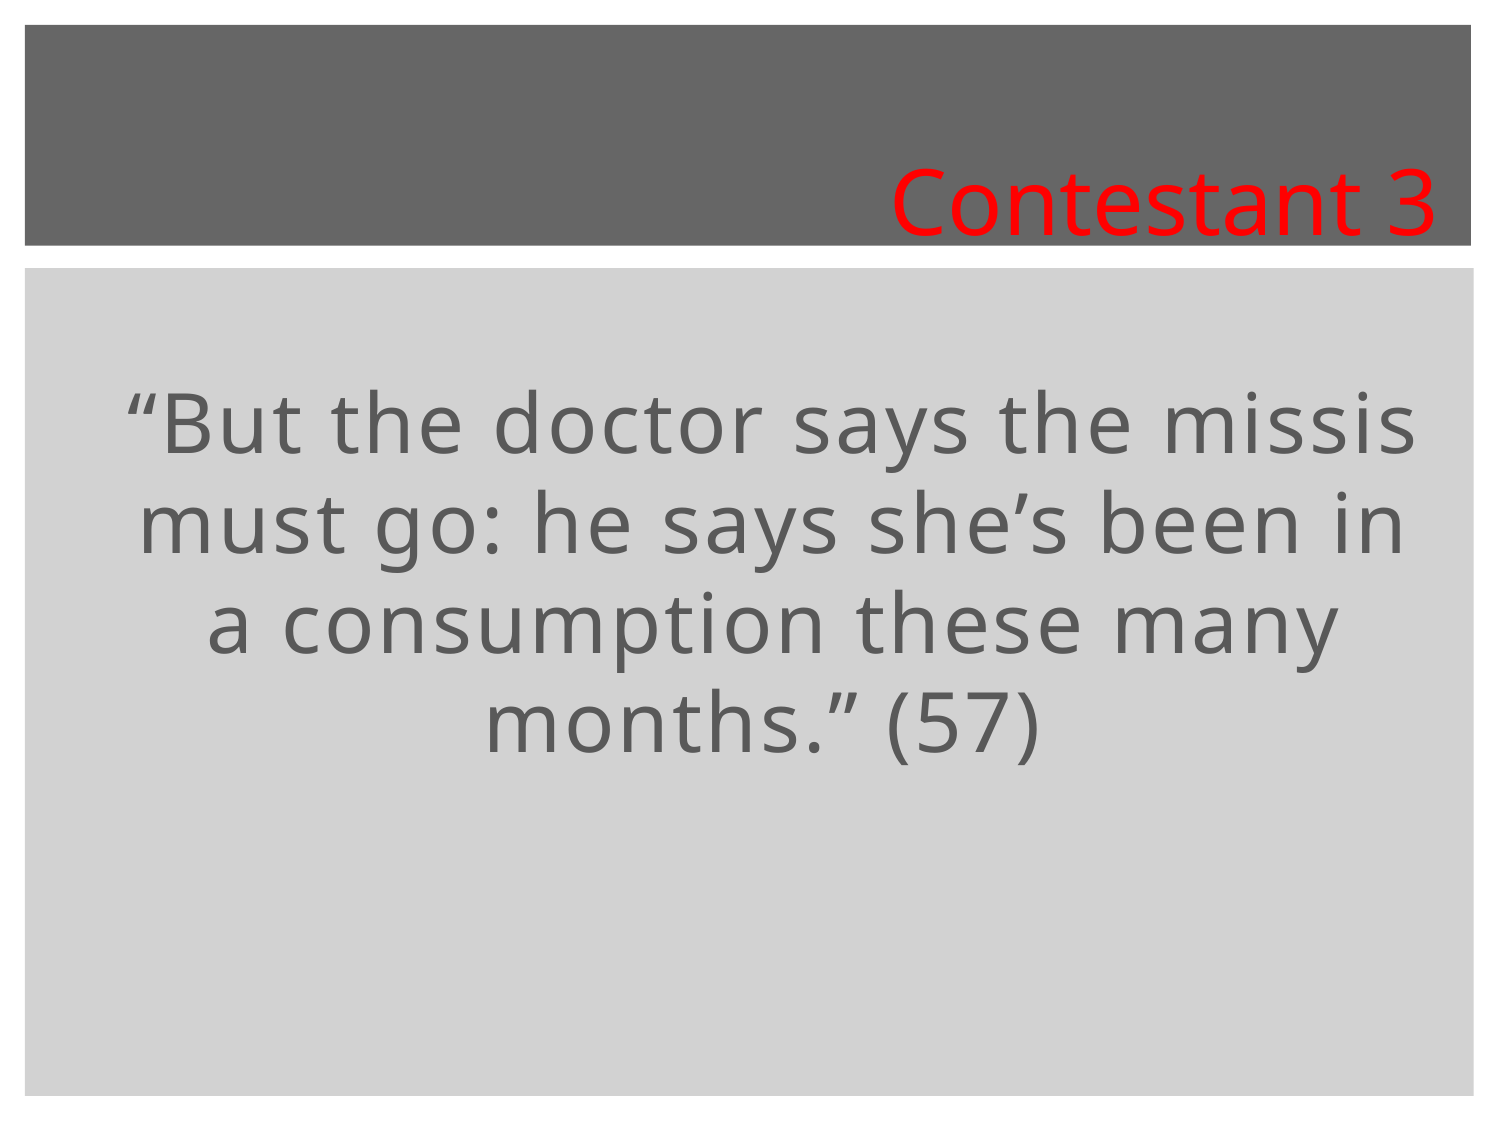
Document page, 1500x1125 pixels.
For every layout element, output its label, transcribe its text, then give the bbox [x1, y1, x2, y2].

text_box Contestant 3 [875, 136, 1500, 261]
list “But the doctor says the missis must go: he says she’s been in a consumption these many months.” (57) [99, 362, 1450, 1105]
